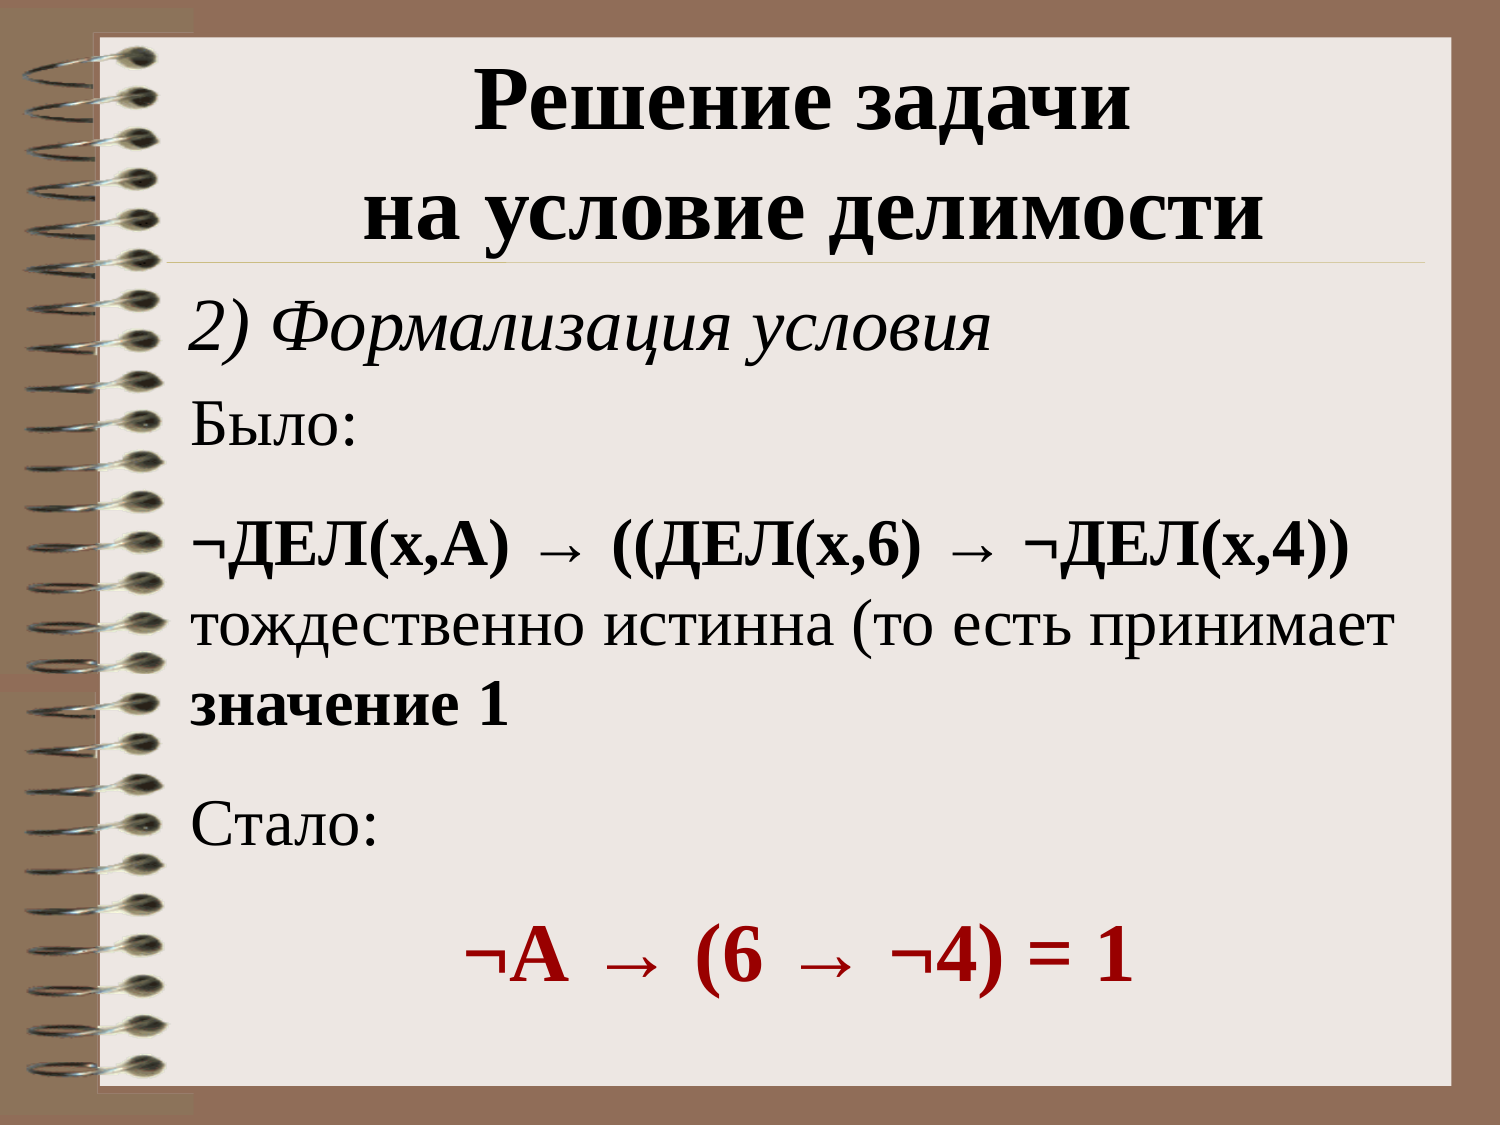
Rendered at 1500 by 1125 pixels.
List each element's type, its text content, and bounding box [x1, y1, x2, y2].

picture [0, 692, 194, 1115]
picture [0, 8, 194, 674]
text_box Решение задачи на условие делимости [171, 30, 1459, 266]
text_box 2) Формализация условия [173, 268, 1391, 373]
text_box Было: ¬ДЕЛ(x,А) → ((ДЕЛ(x,6) → ¬ДЕЛ(x,4)) тождественно истинна (то есть принимает значение 1 Стало: ¬А → (6 → ¬4) = 1 [175, 371, 1424, 1006]
